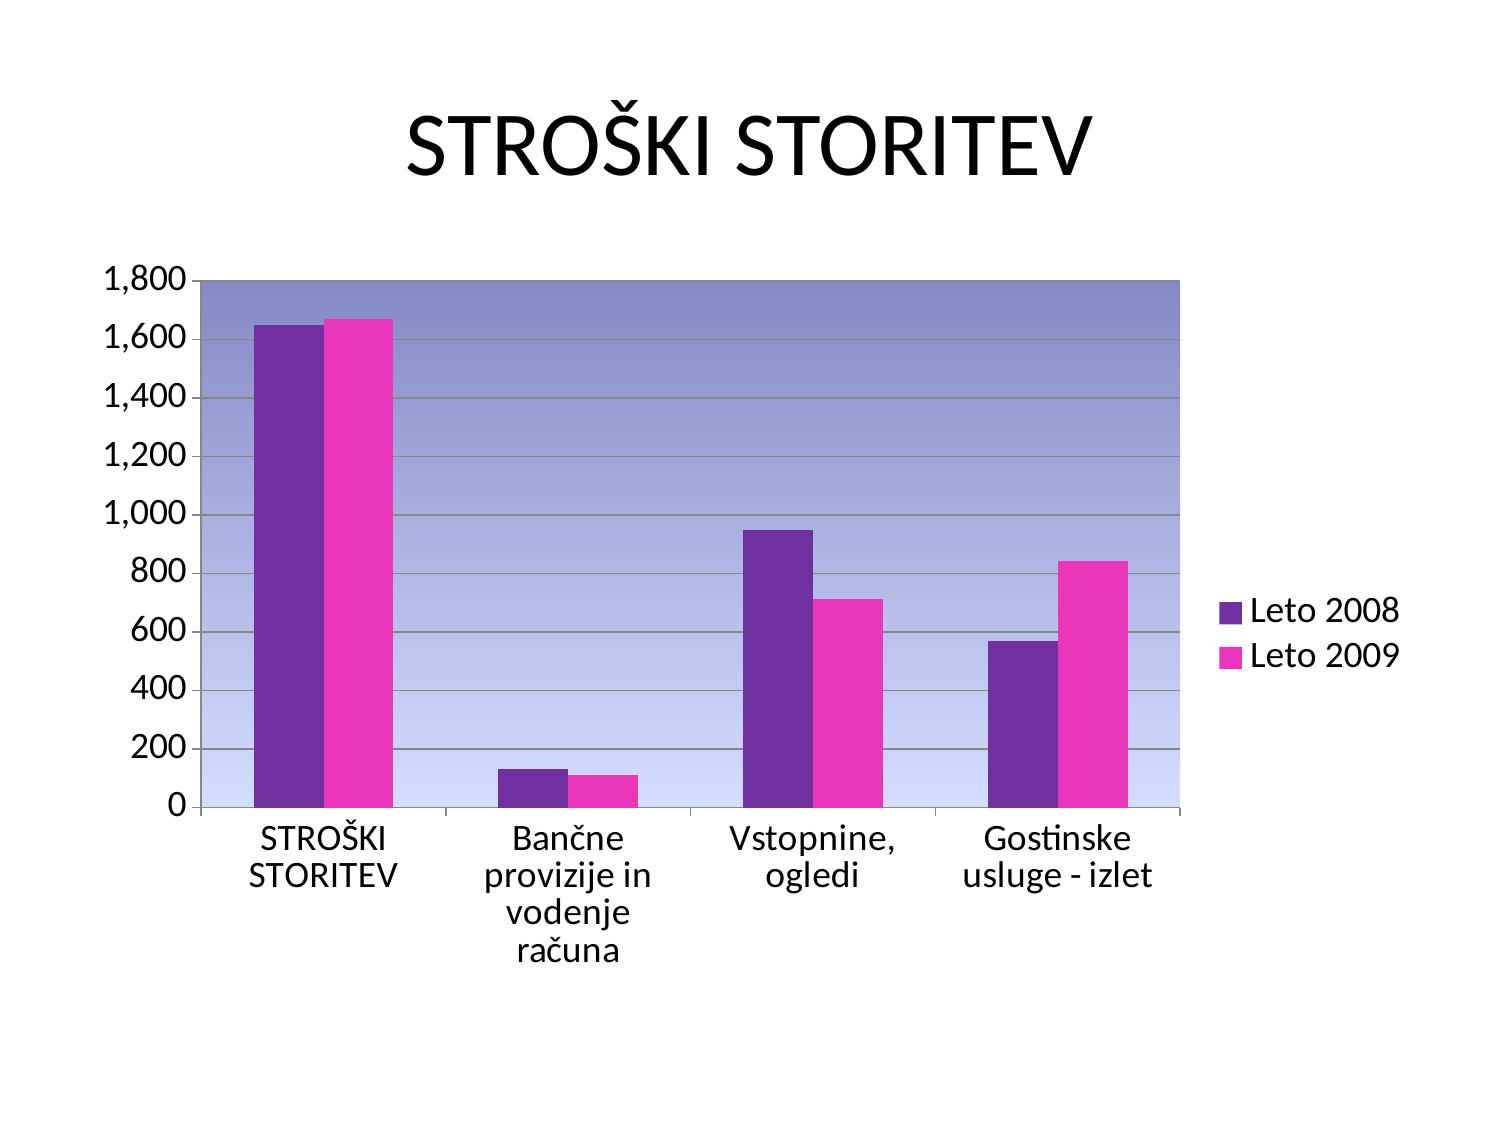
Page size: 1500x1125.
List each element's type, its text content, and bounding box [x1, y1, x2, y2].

chart [74, 262, 1426, 1006]
title STROŠKI STORITEV [75, 45, 1425, 233]
